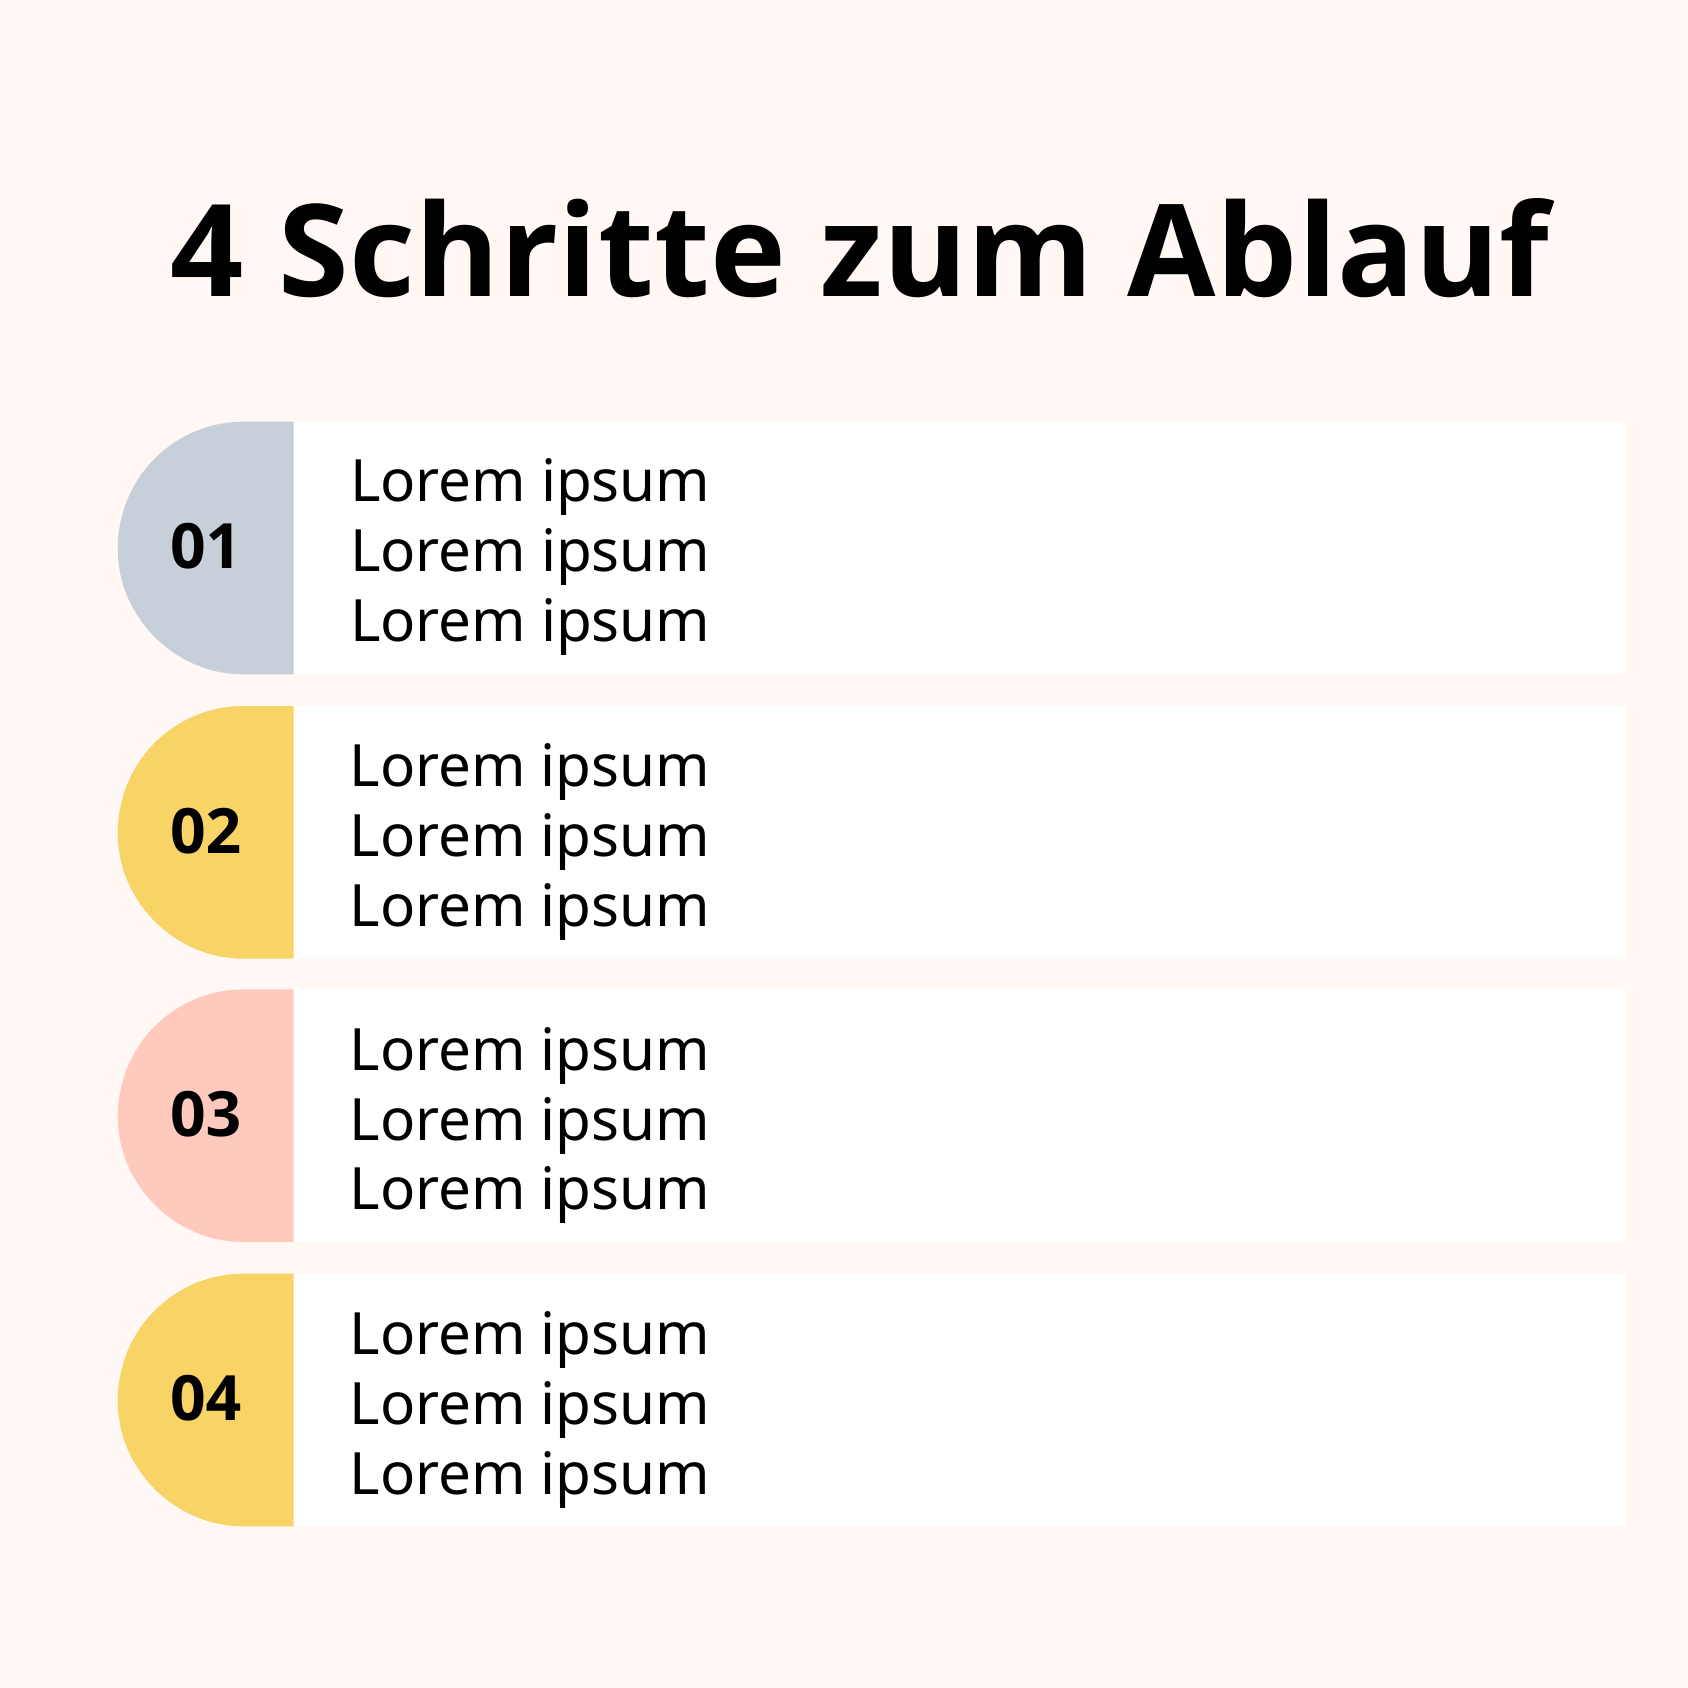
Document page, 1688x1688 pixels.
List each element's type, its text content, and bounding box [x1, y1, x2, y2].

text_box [293, 705, 1627, 959]
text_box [293, 421, 1627, 675]
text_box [293, 1273, 1627, 1527]
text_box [293, 989, 1627, 1243]
text_box 4 Schritte zum Ablauf [96, 167, 1627, 323]
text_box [79, 744, 333, 921]
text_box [79, 1027, 333, 1205]
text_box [79, 459, 333, 637]
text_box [79, 1311, 333, 1489]
